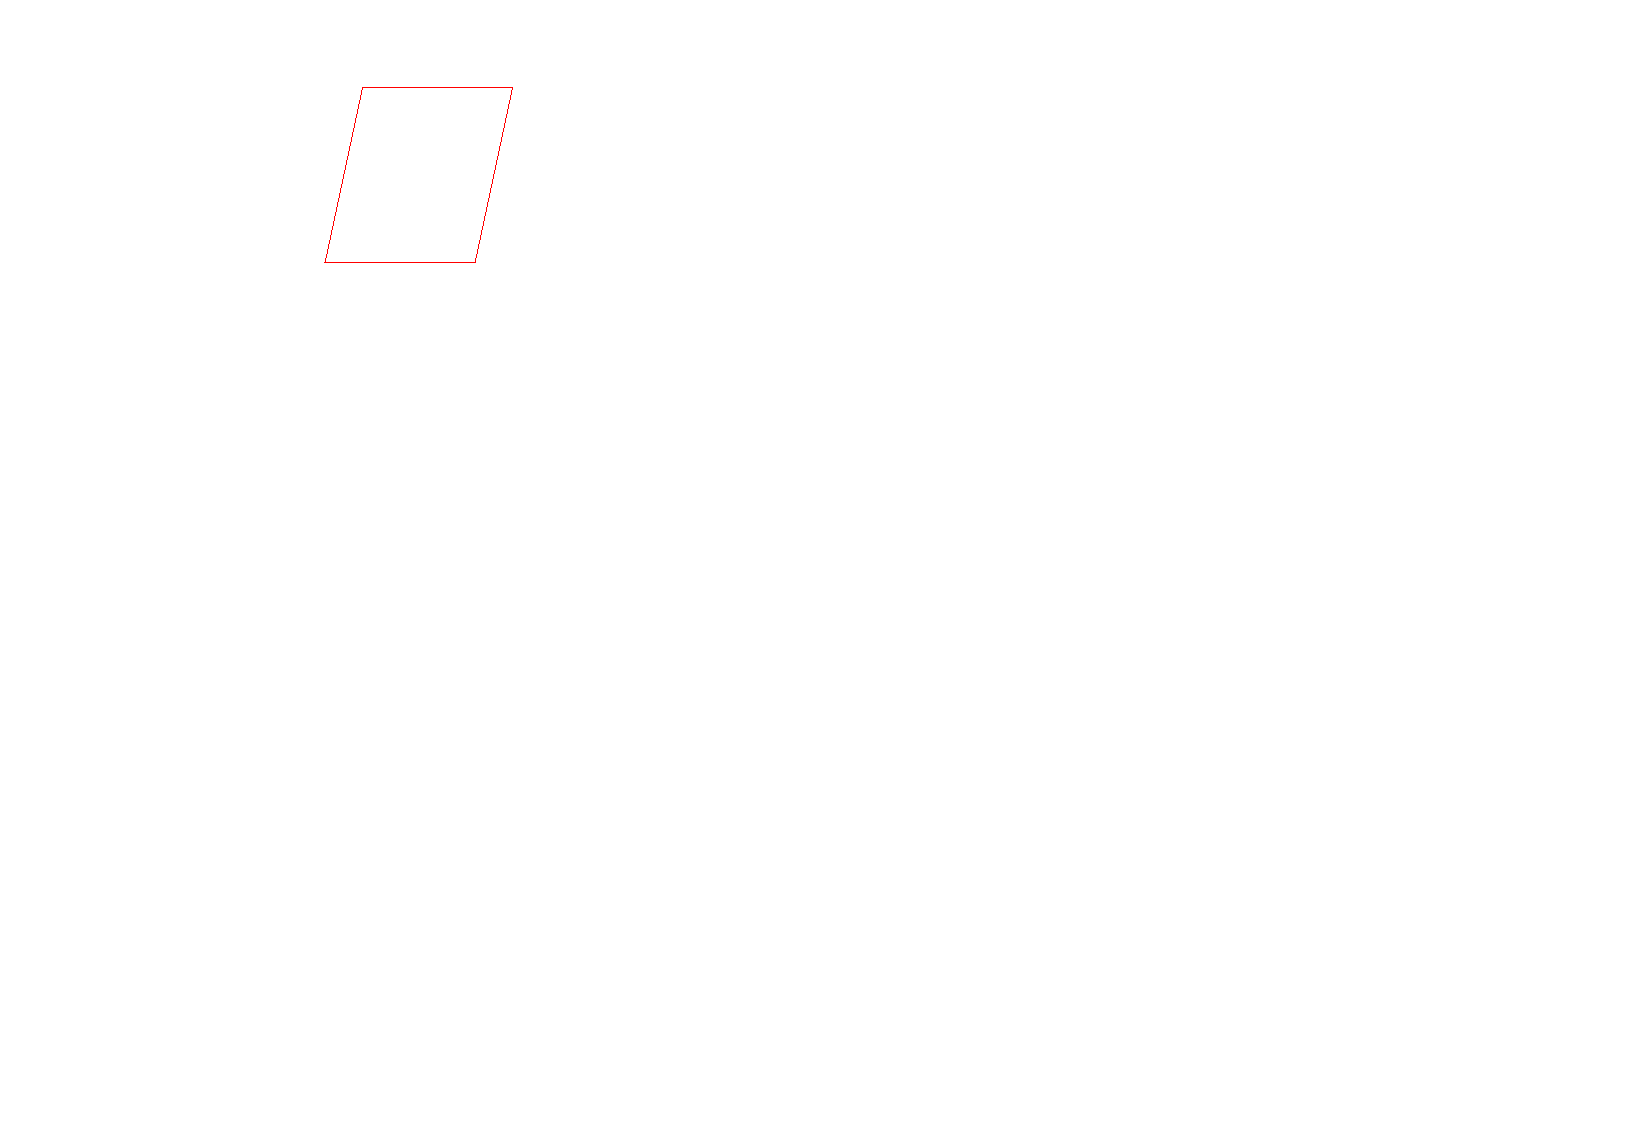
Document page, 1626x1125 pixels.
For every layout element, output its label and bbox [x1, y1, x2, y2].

text_box [324, 87, 513, 263]
